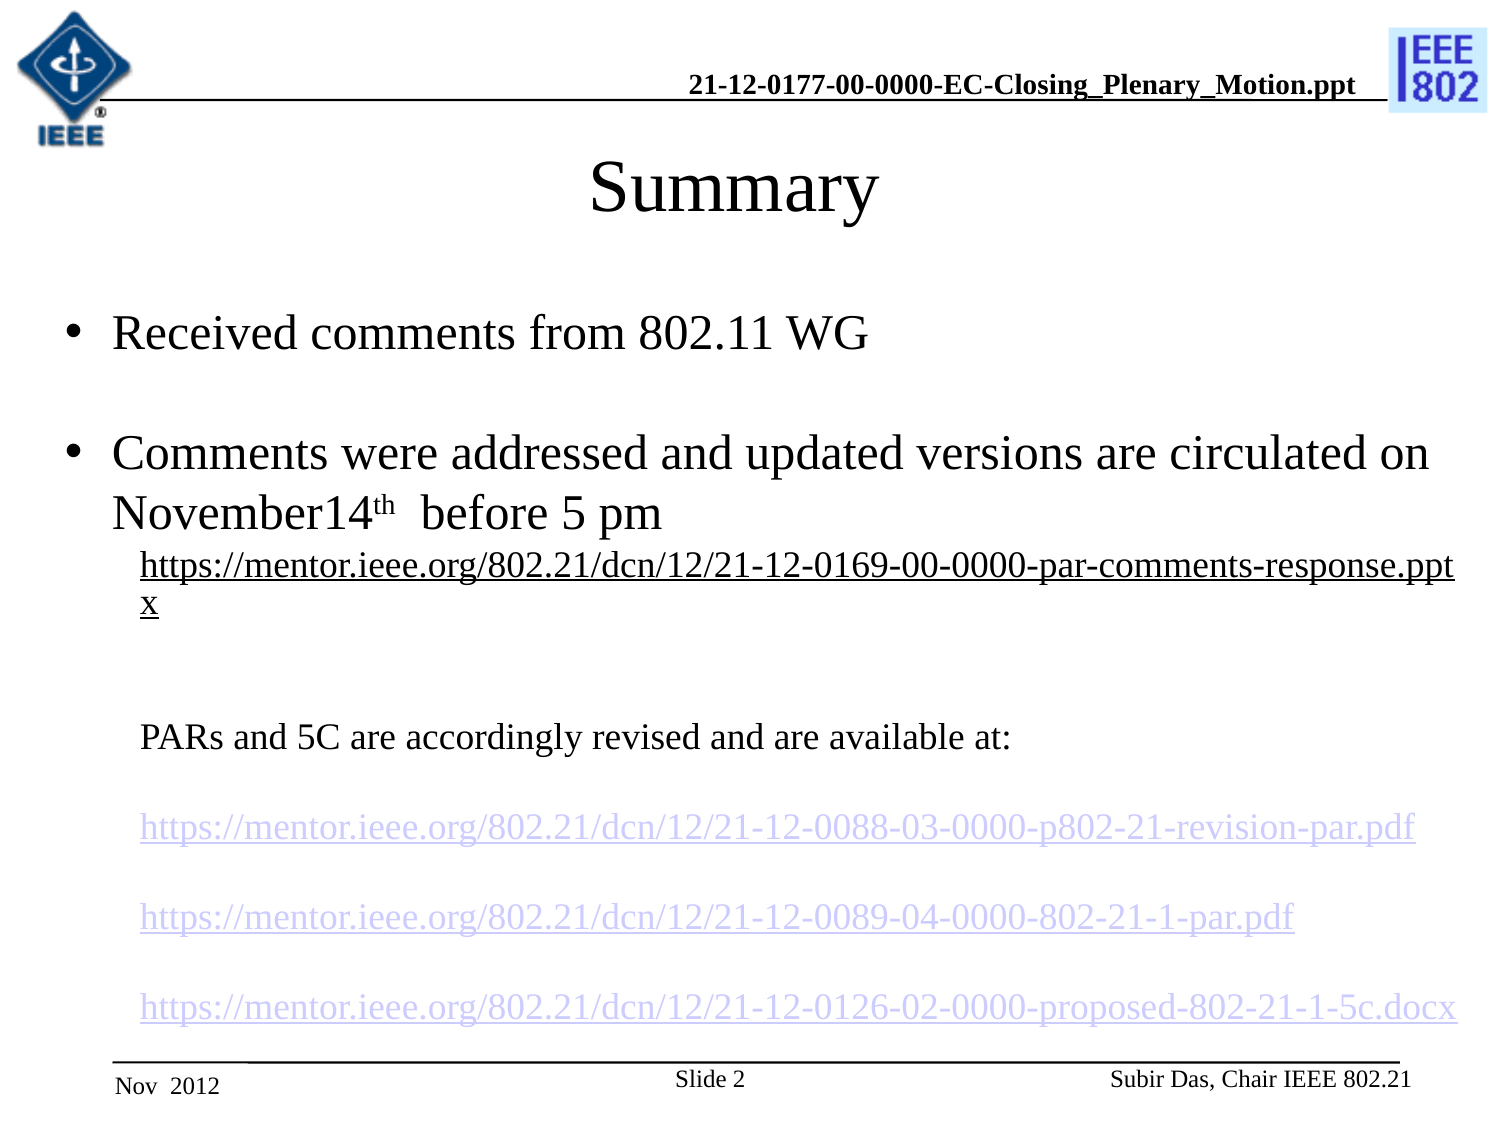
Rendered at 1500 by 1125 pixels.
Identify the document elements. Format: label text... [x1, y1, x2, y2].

footer Subir Das, Chair IEEE 802.21 [1092, 1061, 1413, 1093]
picture [12, 9, 137, 150]
title Summary [37, 124, 1451, 238]
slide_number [99, 1062, 263, 1098]
text_box Received comments from 802.11 WG Comments were addressed and updated versions are circulated on November14th before 5 pm https://mentor.ieee.org/802.21/dcn/12/21-12-0169-00-0000-par-comments-response.pptx PARs and 5C are accordingly revised and are available at: https://mentor.ieee.org/802.21/dcn/12/21-12-0088-03-0000-p802-21-revision-par.pdf https://mentor.ieee.org/802.21/dcn/12/21-12-0089-04-0000-802-21-1-par.pdf https://mentor.ieee.org/802.21/dcn/12/21-12-0126-02-0000-proposed-802-21-1-5c.docx [49, 262, 1475, 1125]
picture [1374, 9, 1499, 138]
